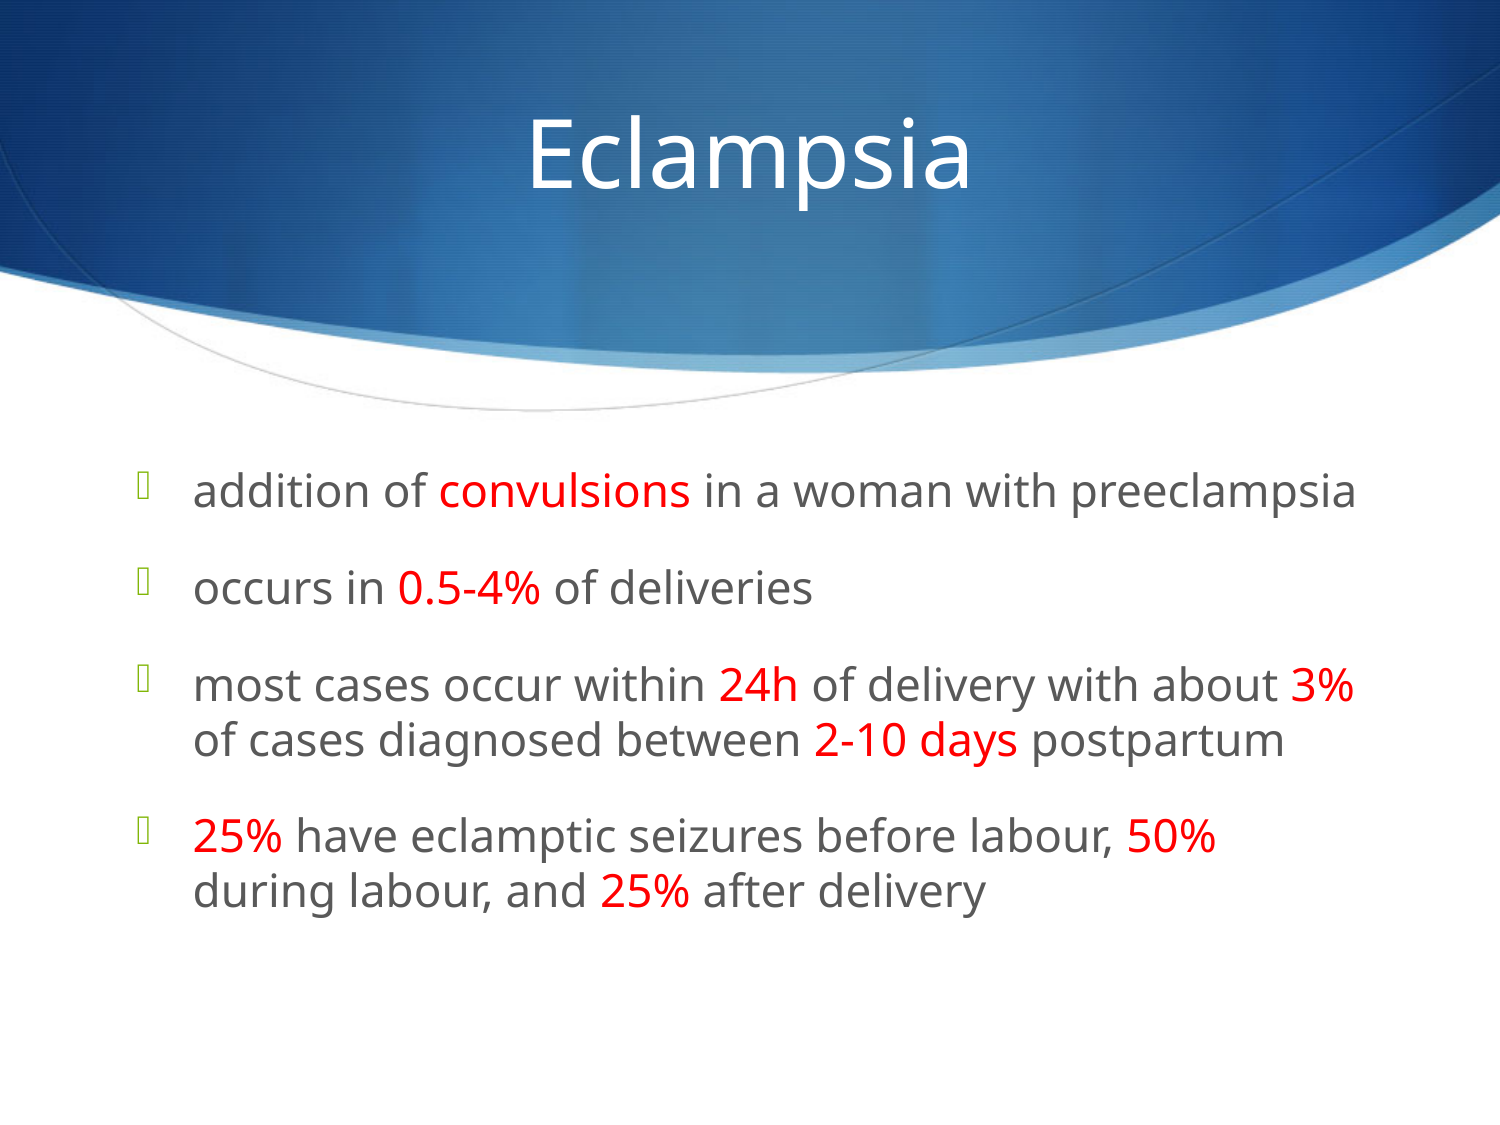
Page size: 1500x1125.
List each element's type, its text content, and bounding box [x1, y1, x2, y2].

picture [0, 0, 1500, 1125]
title Eclampsia [75, 56, 1425, 245]
list addition of convulsions in a woman with preeclampsia occurs in 0.5-4% of deliveries most cases occur within 24h of delivery with about 3% of cases diagnosed between 2-10 days postpartum 25% have eclamptic seizures before labour, 50% during labour, and 25% after delivery [121, 454, 1379, 991]
